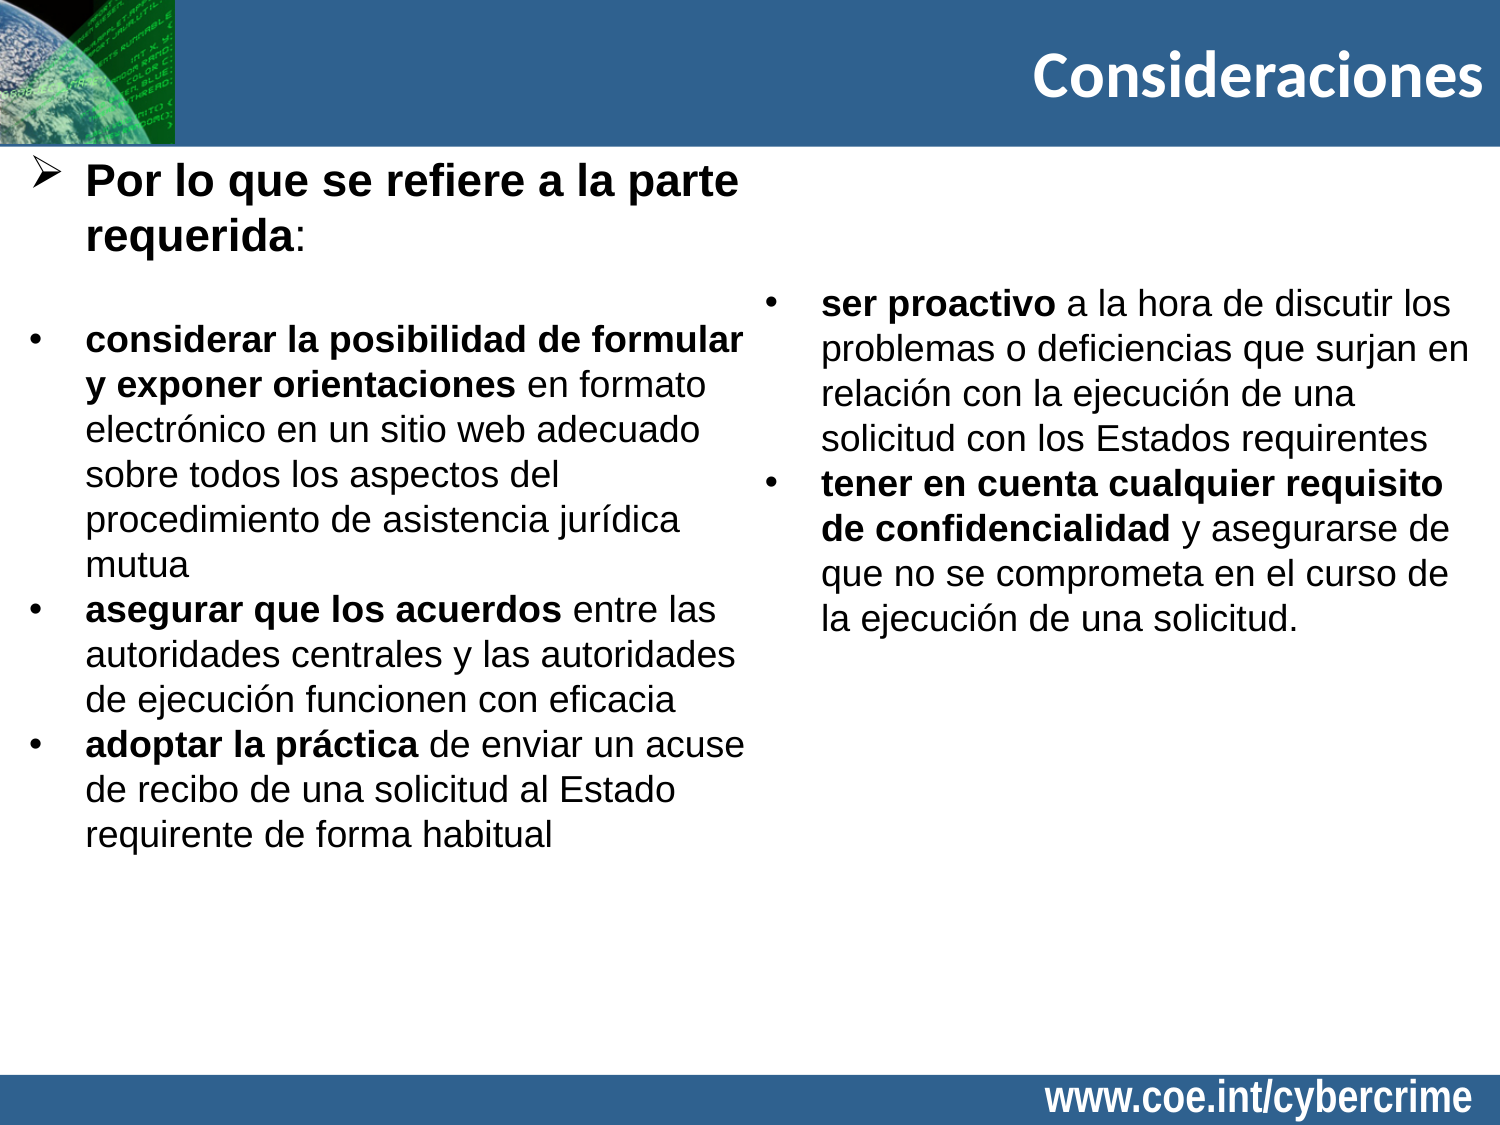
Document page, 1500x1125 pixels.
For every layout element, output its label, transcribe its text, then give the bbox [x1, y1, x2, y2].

text_box [0, 1073, 1030, 1125]
text_box www.coe.int/cybercrime [1030, 1059, 1500, 1125]
text_box Consideraciones [179, 0, 1500, 149]
text_box Por lo que se refiere a la parte requerida: considerar la posibilidad de formular y exponer orientaciones en formato electrónico en un sitio web adecuado sobre todos los aspectos del procedimiento de asistencia jurídica mutua asegurar que los acuerdos entre las autoridades centrales y las autoridades de ejecución funcionen con eficacia adoptar la práctica de enviar un acuse de recibo de una solicitud al Estado requirente de forma habitual [14, 143, 765, 863]
picture [0, 0, 175, 144]
text_box ser proactivo a la hora de discutir los problemas o deficiencias que surjan en relación con la ejecución de una solicitud con los Estados requirentes tener en cuenta cualquier requisito de confidencialidad y asegurarse de que no se comprometa en el curso de la ejecución de una solicitud. [749, 271, 1500, 702]
